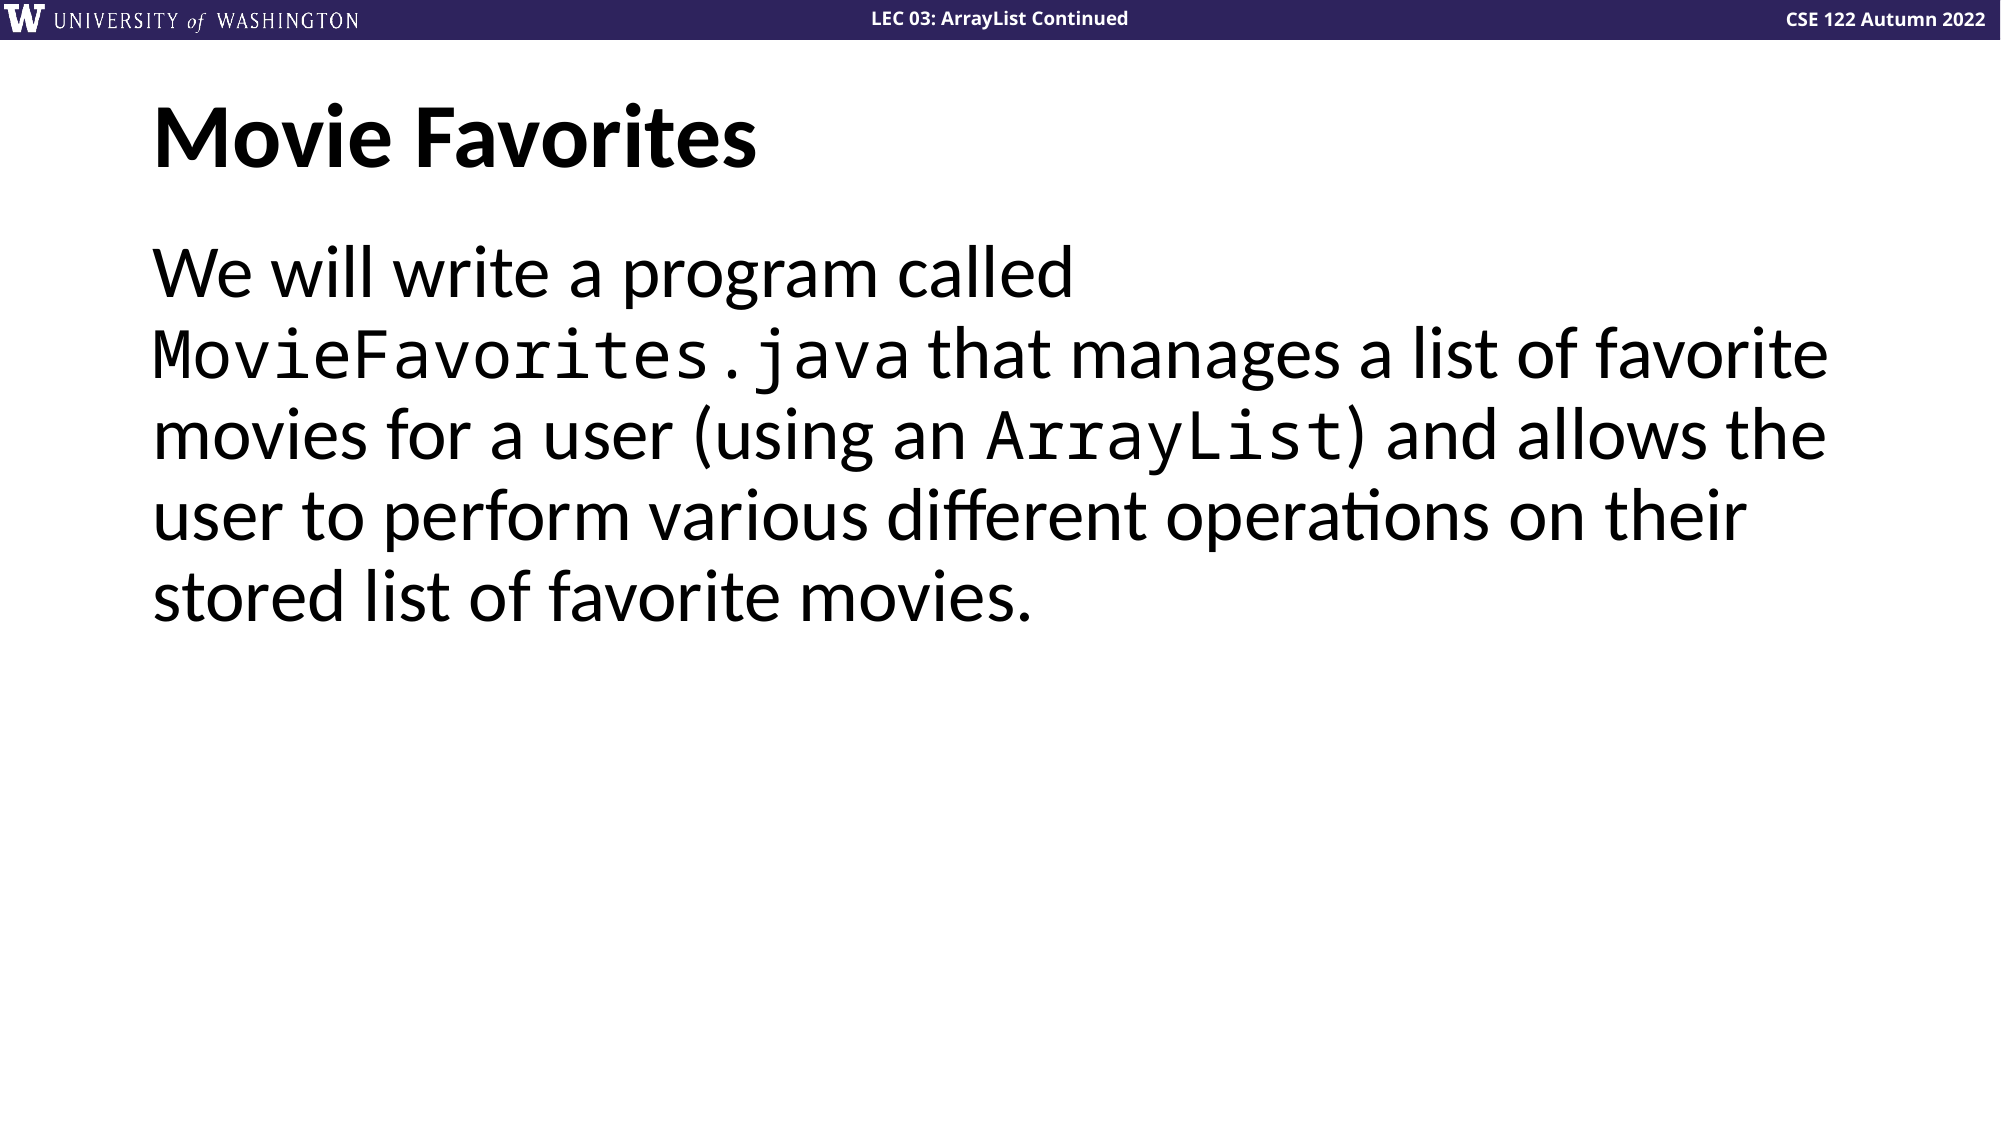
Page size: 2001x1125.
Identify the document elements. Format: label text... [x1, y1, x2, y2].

picture [4, 4, 358, 33]
list We will write a program called MovieFavorites.java that manages a list of favorite movies for a user (using an ArrayList) and allows the user to perform various different operations on their stored list of favorite movies. [137, 224, 1863, 1014]
title Movie Favorites [137, 74, 1863, 200]
